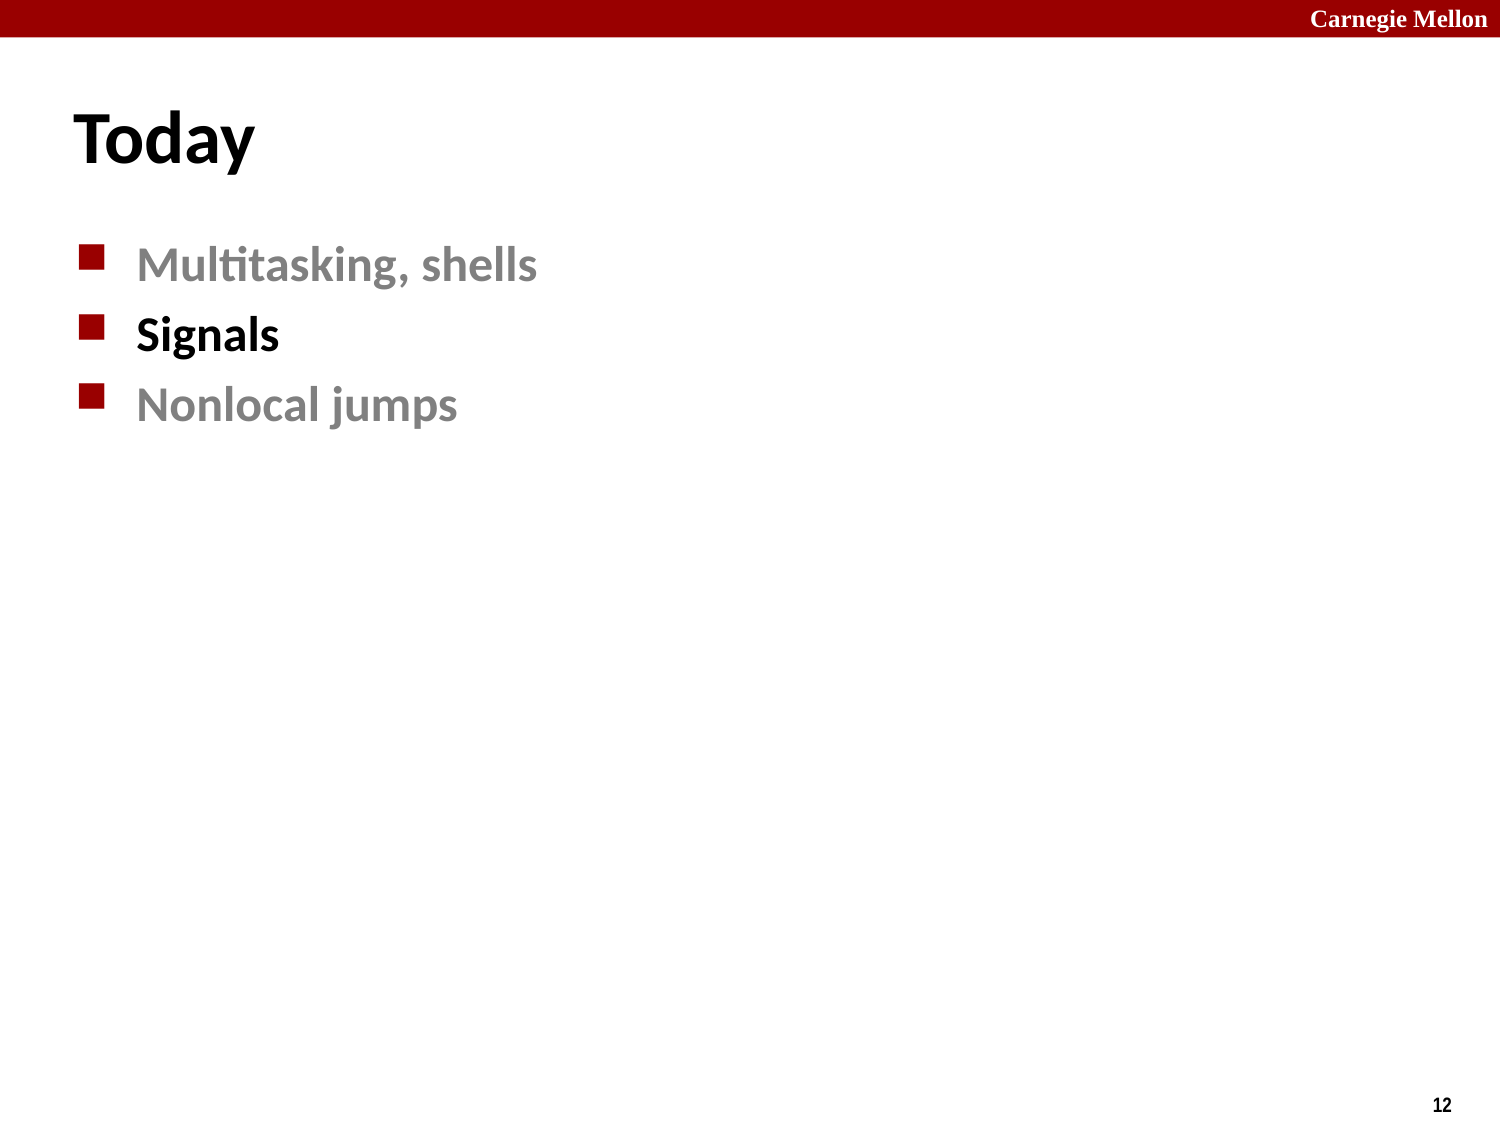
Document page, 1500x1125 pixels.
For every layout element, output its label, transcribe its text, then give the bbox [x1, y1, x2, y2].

list Multitasking, shells Signals Nonlocal jumps [64, 223, 1361, 1040]
title Today [58, 71, 1305, 197]
